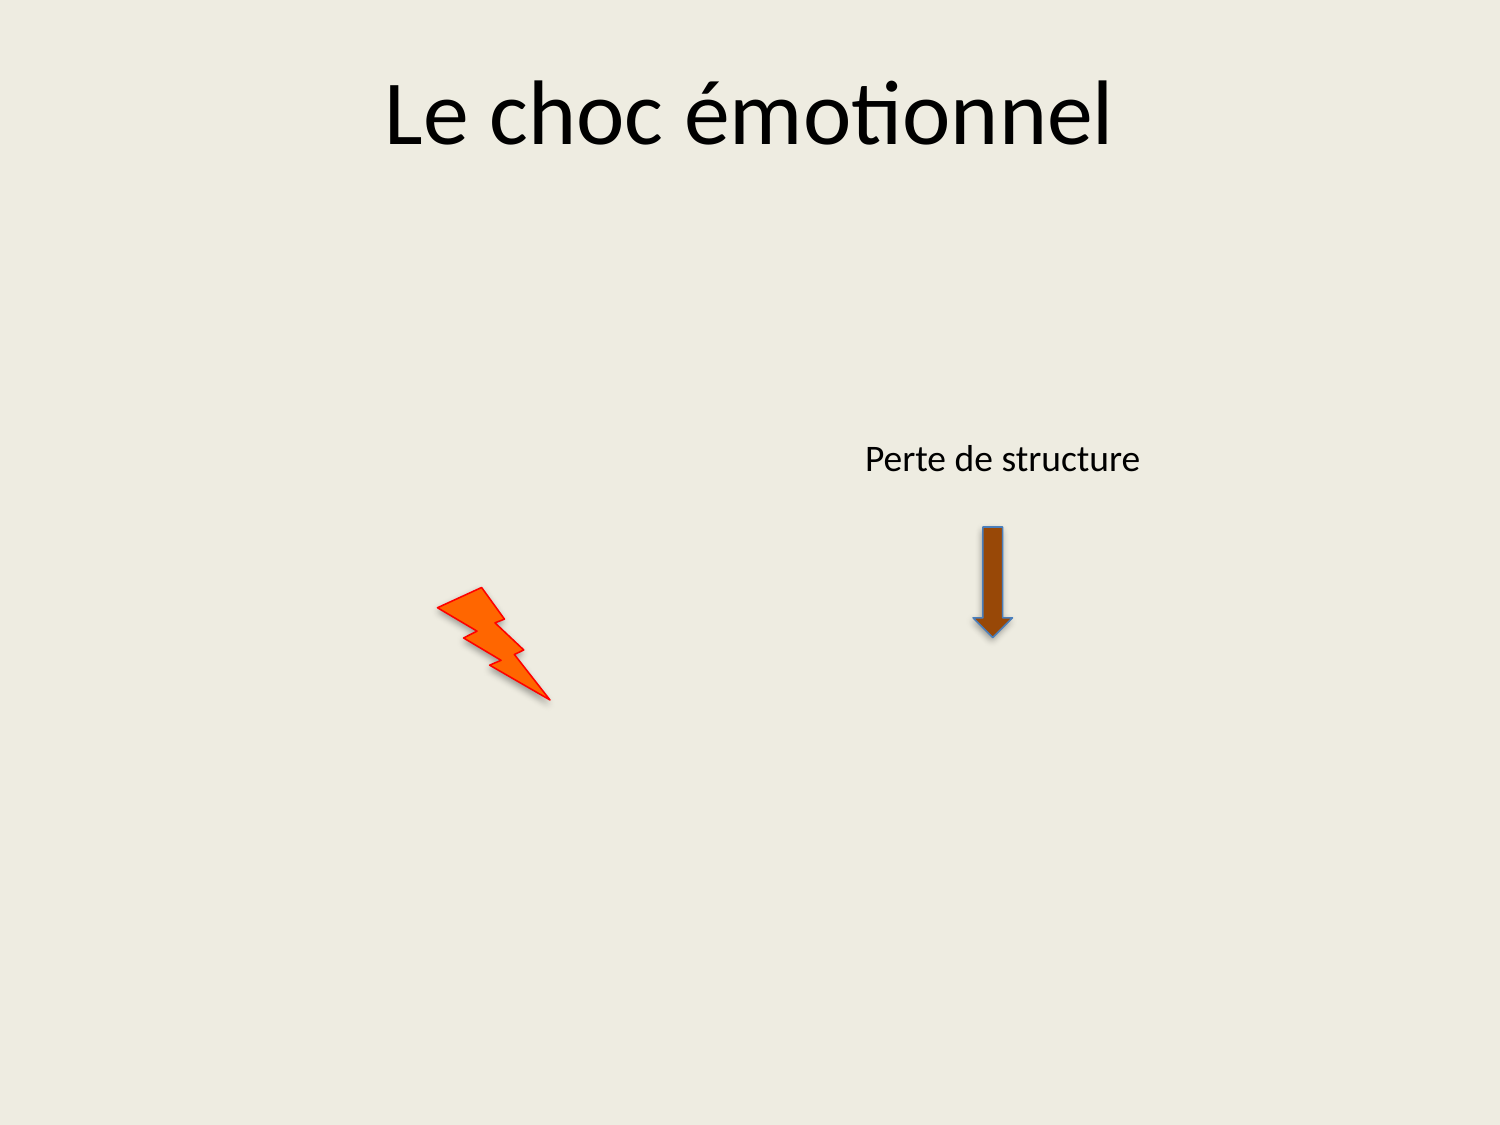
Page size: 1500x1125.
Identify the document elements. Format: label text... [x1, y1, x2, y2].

title Le choc émotionnel [75, 45, 1425, 233]
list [74, 262, 1426, 1006]
